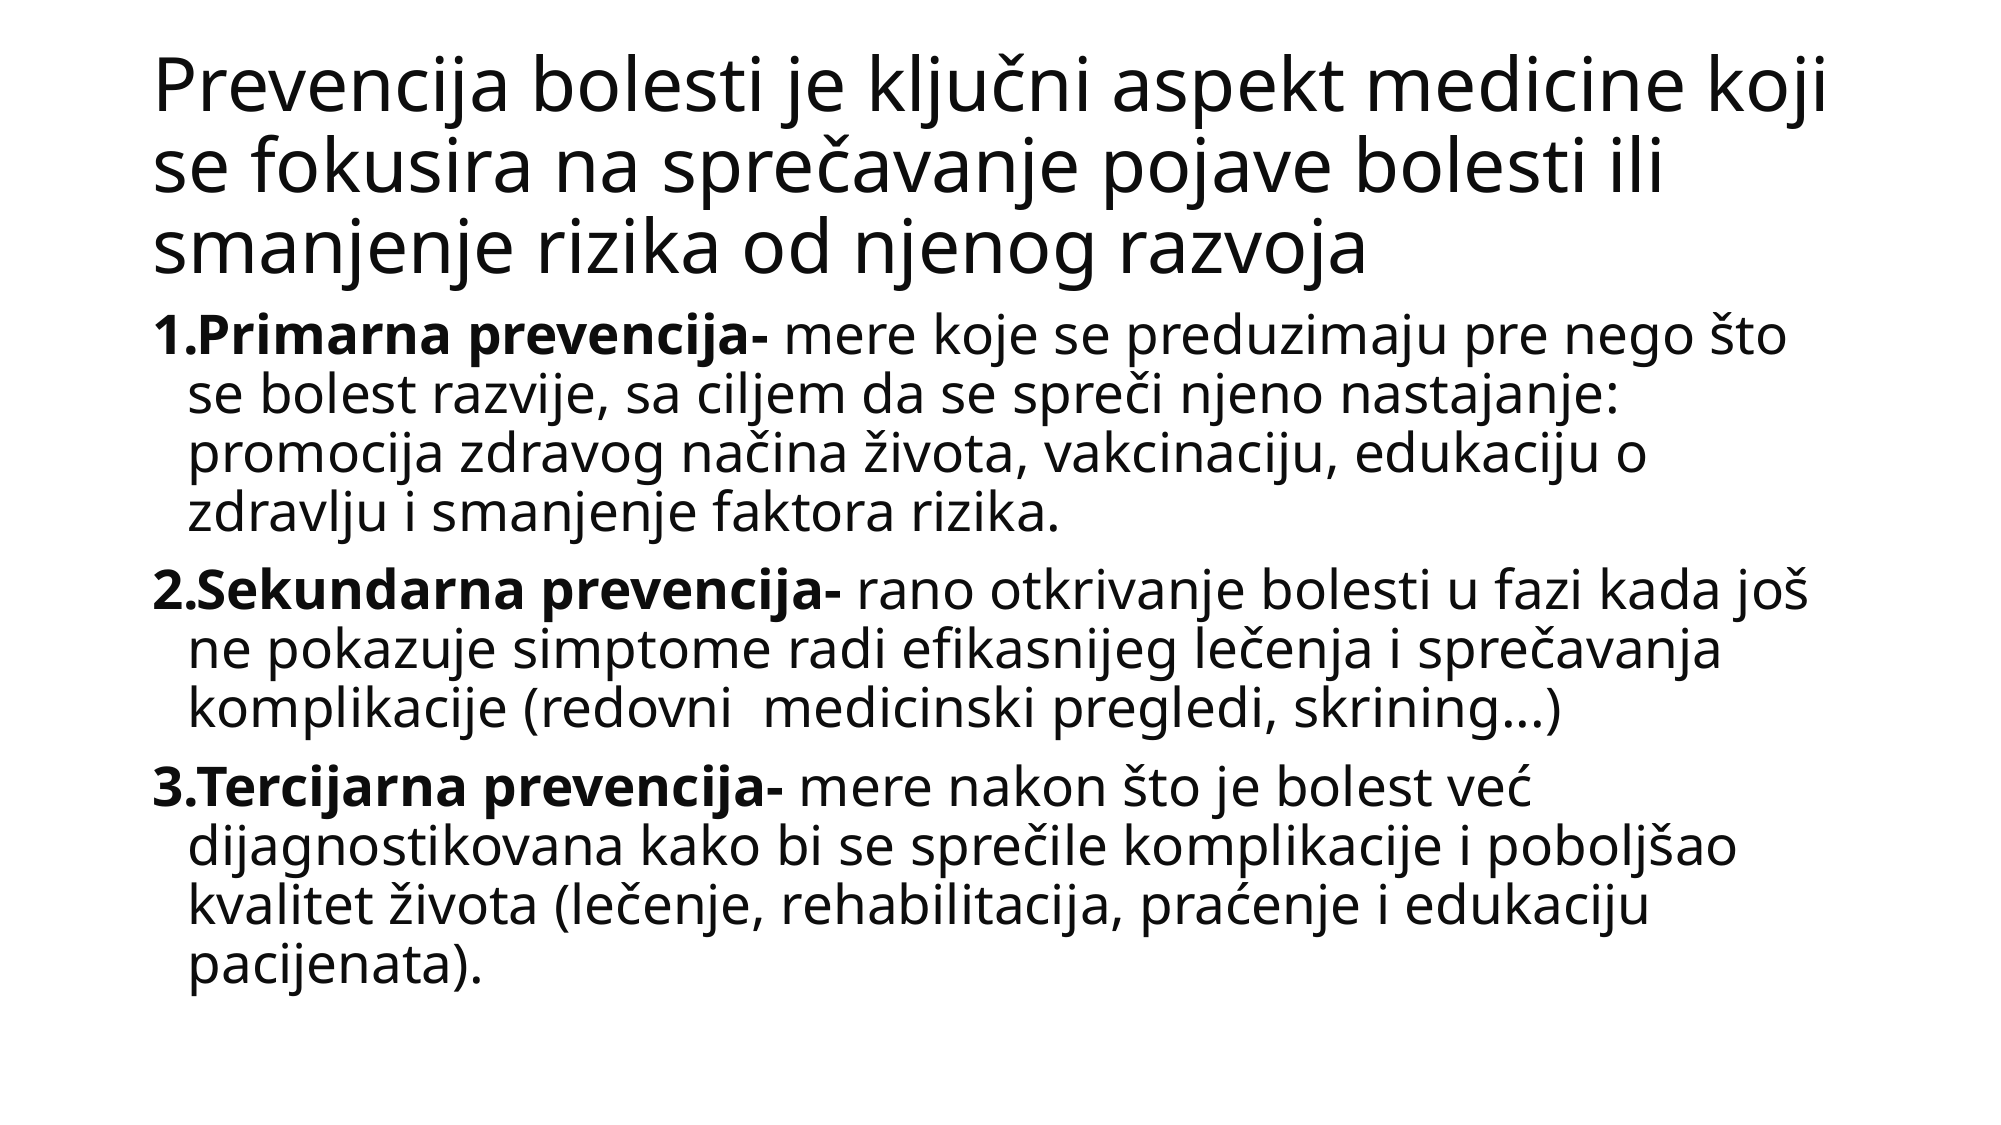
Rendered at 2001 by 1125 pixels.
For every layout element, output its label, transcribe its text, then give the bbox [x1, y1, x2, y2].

list Primarna prevencija- mere koje se preduzimaju pre nego što se bolest razvije, sa ciljem da se spreči njeno nastajanje: promocija zdravog načina života, vakcinaciju, edukaciju o zdravlju i smanjenje faktora rizika. Sekundarna prevencija- rano otkrivanje bolesti u fazi kada još ne pokazuje simptome radi efikasnijeg lečenja i sprečavanja komplikacije (redovni medicinski pregledi, skrining...) Tercijarna prevencija- mere nakon što je bolest već dijagnostikovana kako bi se sprečile komplikacije i poboljšao kvalitet života (lečenje, rehabilitacija, praćenje i edukaciju pacijenata). [137, 299, 1863, 1014]
title Prevencija bolesti je ključni aspekt medicine koji se fokusira na sprečavanje pojave bolesti ili smanjenje rizika od njenog razvoja [137, 59, 1863, 278]
